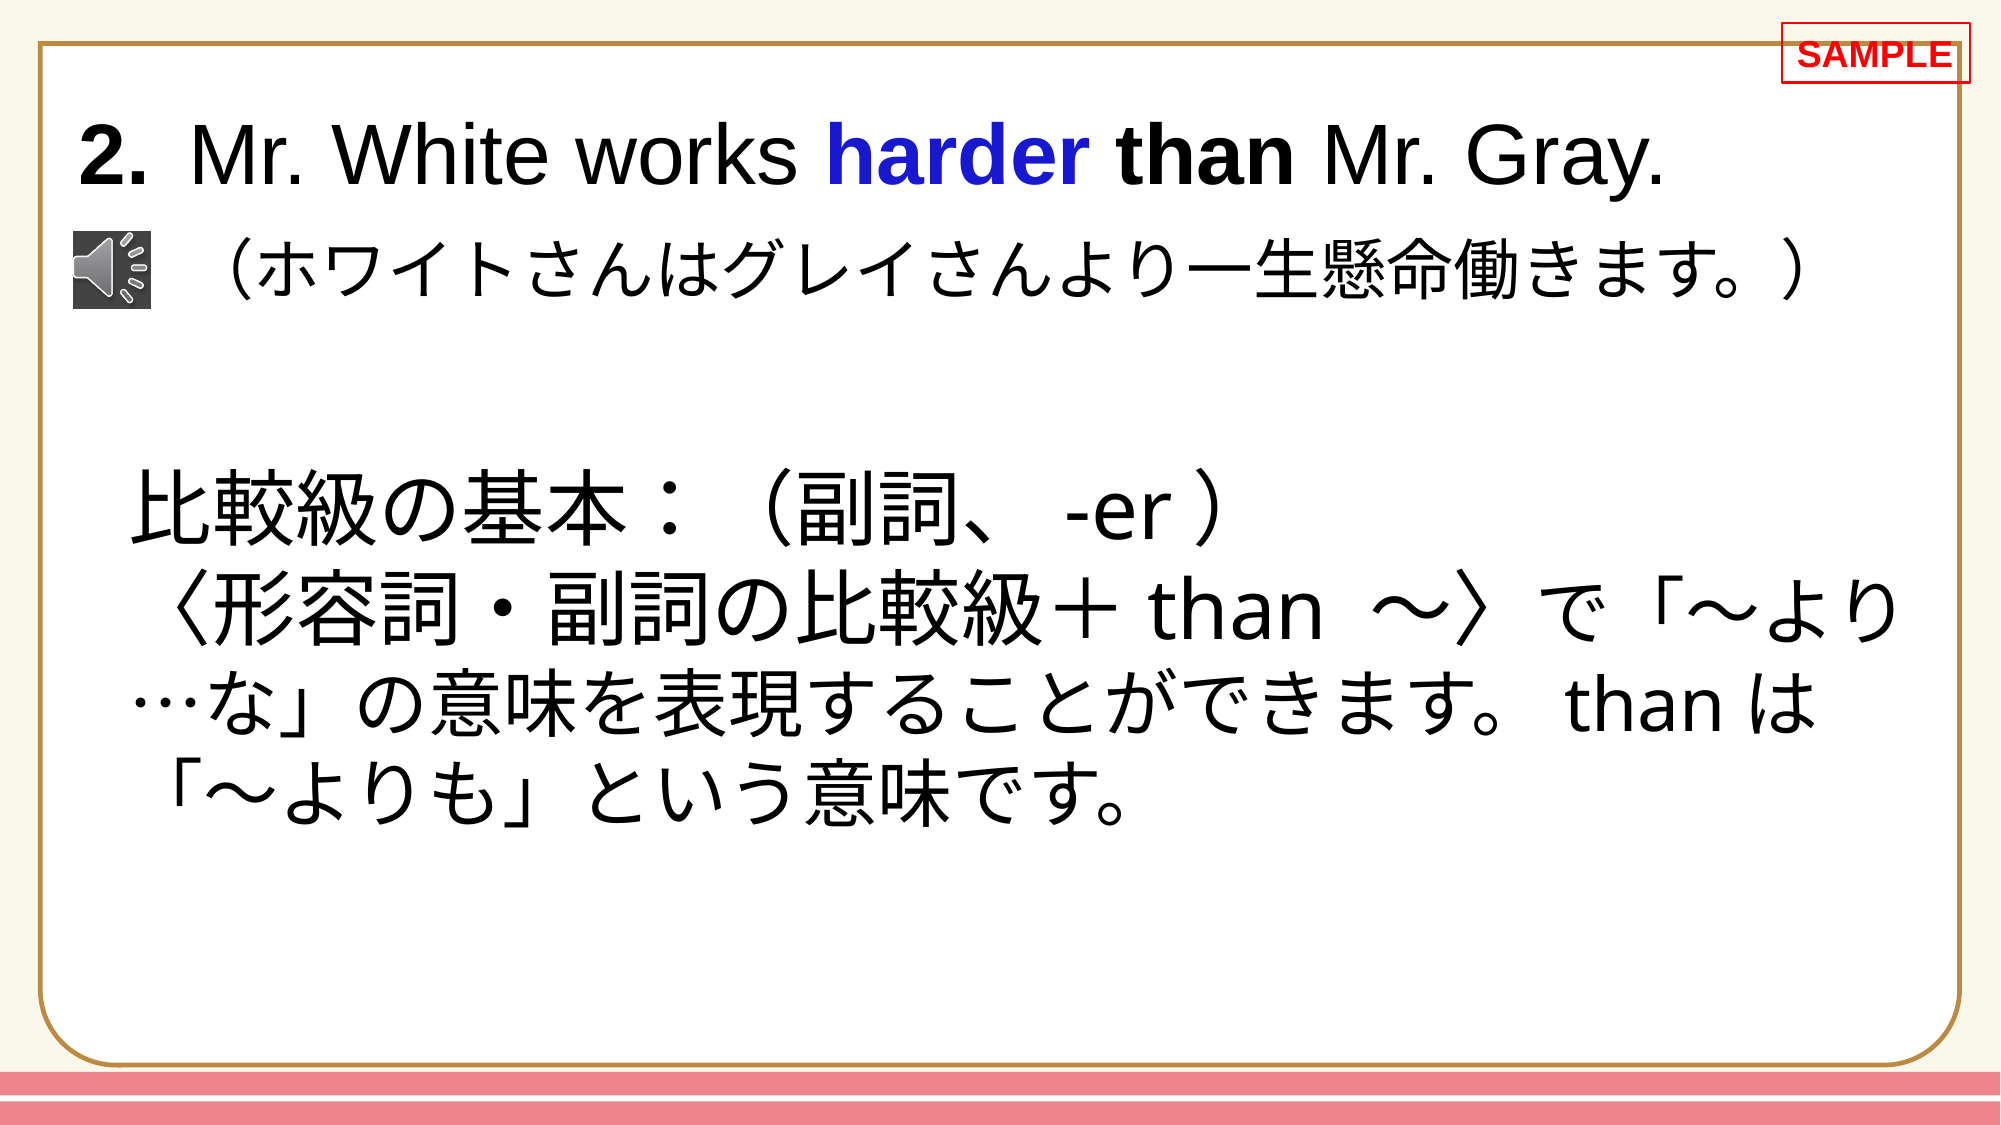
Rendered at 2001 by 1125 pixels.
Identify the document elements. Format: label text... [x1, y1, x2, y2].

list 比較級の基本：（副詞、-er） 〈形容詞・副詞の比較級＋than ～〉で「～より…な」の意味を表現することができます。thanは「～よりも」という意味です。 [114, 448, 1945, 1010]
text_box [72, 230, 152, 311]
list 2. [55, 90, 173, 209]
text_box SAMPLE [1782, 22, 1971, 83]
title （ホワイトさんはグレイさんより一生懸命働きます。） [172, 220, 1944, 326]
list Mr. White works harder than Mr. Gray. [173, 90, 1945, 209]
